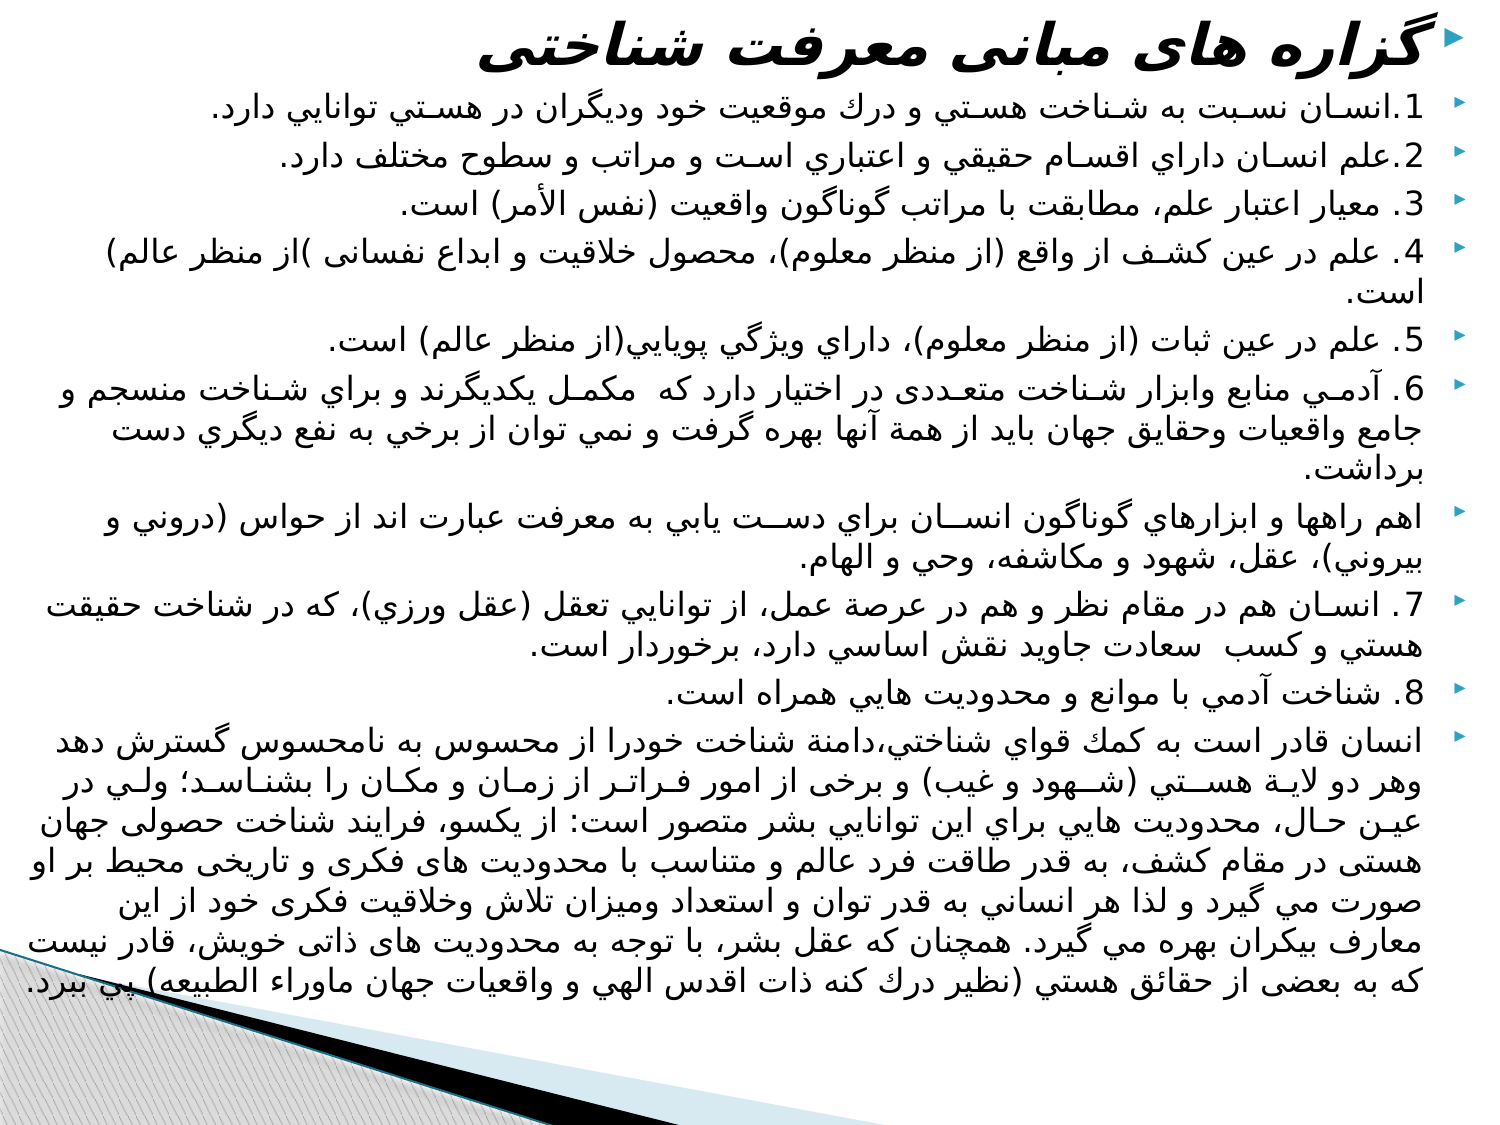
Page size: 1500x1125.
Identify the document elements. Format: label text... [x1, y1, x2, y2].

list گزاره های مبانی معرفت شناختی 1.انسـان نسـبت به شـناخت هسـتي و درك موقعيت خود وديگران در هسـتي توانايي دارد. 2.علم انسـان داراي اقسـام حقيقي و اعتباري اسـت و مراتب و سطوح مختلف دارد. 3. معيار اعتبار علم، مطابقت با مراتب گوناگون واقعيت (نفس الأمر) است. 4. علم در عين کشـف از واقع (از منظر معلوم)، محصول خلاقيت و ابداع نفسانی )از منظر عالم) است. 5. علم در عين ثبات (از منظر معلوم)، داراي ويژگي پويايي(از منظر عالم) است. 6. آدمـي منابع وابزار شـناخت متعـددی در اختيار دارد که مکمـل يکديگرند و براي شـناخت منسجم و جامع واقعيات وحقايق جهان بايد از همة آنها بهره گرفت و نمي توان از برخي به نفع ديگري دست برداشت. اهم راهها و ابزارهاي گوناگون انســان براي دســت يابي به معرفت عبارت اند از حواس (دروني و بيروني)، عقل، شهود و مکاشفه، وحي و الهام. 7. انسـان هم در مقام نظر و هم در عرصة عمل، از توانايي تعقل (عقل ورزي)، که در شناخت حقيقت هستي و كسب سعادت جاويد نقش اساسي دارد، برخوردار است. 8. شناخت آدمي با موانع و محدوديت هايي همراه است. انسان قادر است به كمك قواي شناختي،دامنة شناخت خودرا از محسوس به نامحسوس گسترش دهد وهر دو لايـة هســتي (شــهود و غيب) و برخی از امور فـراتـر از زمـان و مکـان را بشنـاسـد؛ ولـي در عيـن حـال، محدوديت هايي براي اين توانايي بشر متصور است: از يكسو، فرايند شناخت حصولی جهان هستی در مقام کشف، به قدر طاقت فرد عالم و متناسب با محدوديت های فکری و تاريخی محيط بر او صورت مي گيرد و لذا هر انساني به قدر توان و استعداد وميزان تلاش وخلاقيت فکری خود از اين معارف بيكران بهره مي گيرد. همچنان که عقل بشر، با توجه به محدوديت های ذاتی خويش، قادر نيست كه به بعضی از حقائق هستي (نظير درك كنه ذات اقدس الهي و واقعيات جهان ماوراء الطبيعه) پي ببرد. [0, 0, 1500, 1125]
